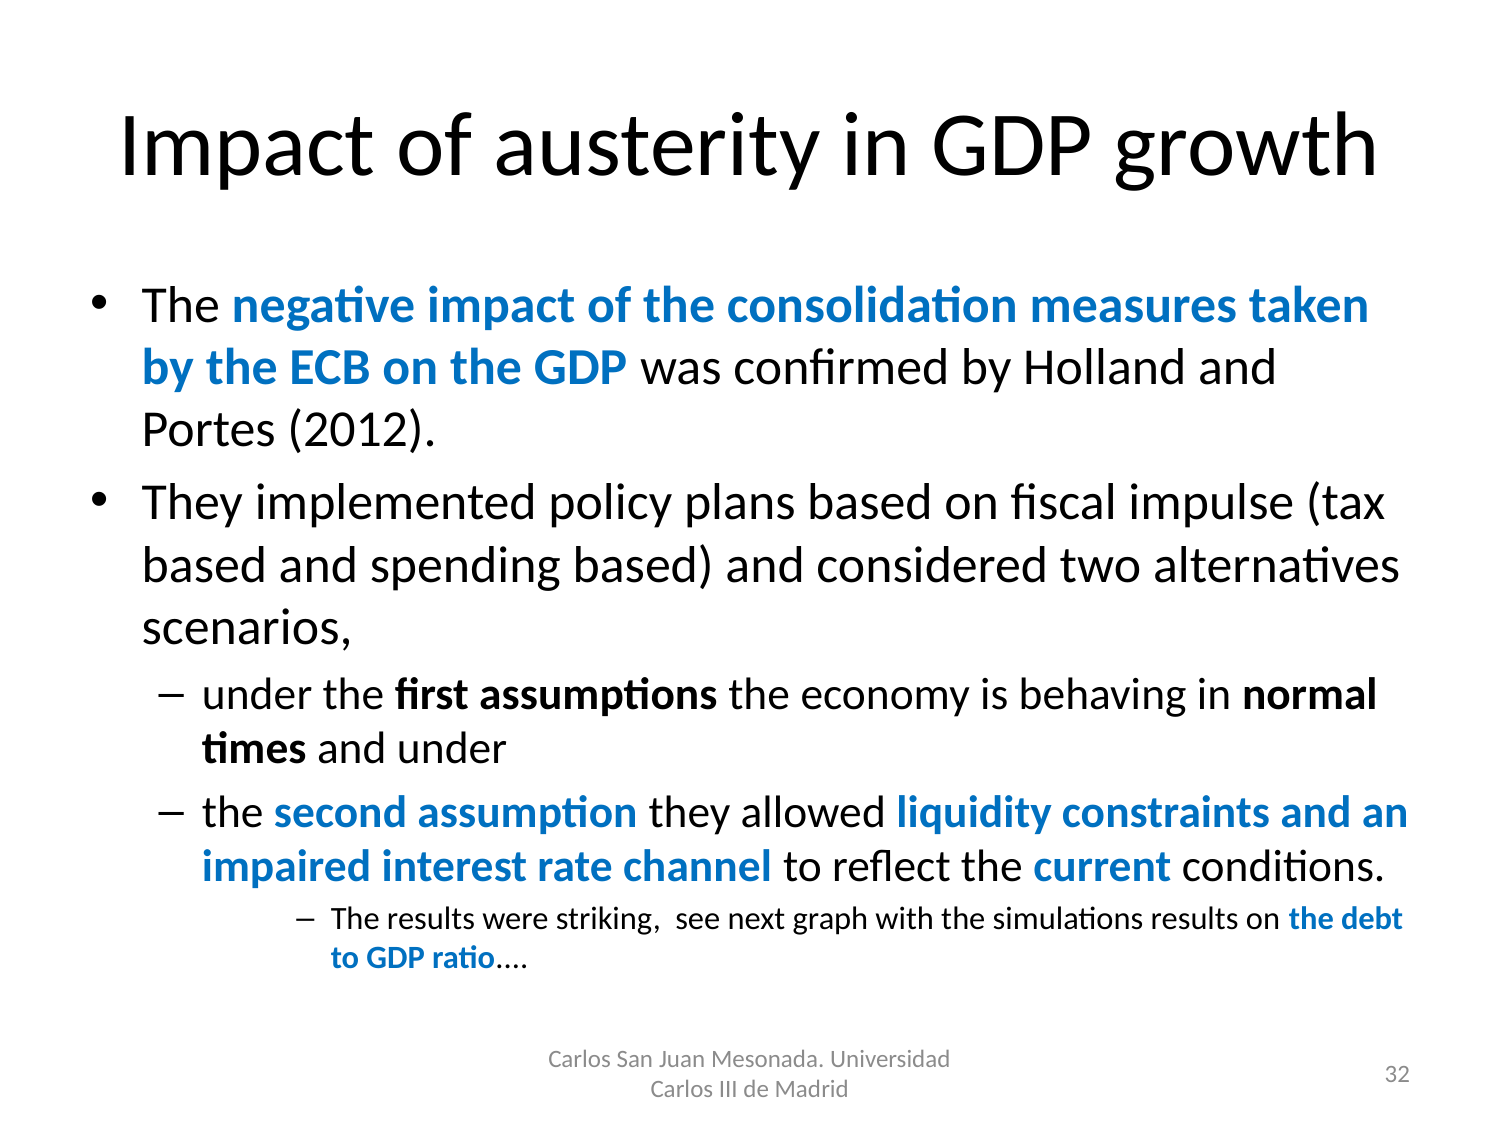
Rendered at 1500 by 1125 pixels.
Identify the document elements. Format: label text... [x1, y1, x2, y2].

list The negative impact of the consolidation measures taken by the ECB on the GDP was confirmed by Holland and Portes (2012). They implemented policy plans based on fiscal impulse (tax based and spending based) and considered two alternatives scenarios, under the first assumptions the economy is behaving in normal times and under the second assumption they allowed liquidity constraints and an impaired interest rate channel to reflect the current conditions. The results were striking, see next graph with the simulations results on the debt to GDP ratio.... [74, 262, 1426, 1006]
title Impact of austerity in GDP growth [74, 44, 1426, 233]
footer Carlos San Juan Mesonada. Universidad Carlos III de Madrid [512, 1042, 988, 1103]
slide_number 32 [1074, 1042, 1425, 1103]
